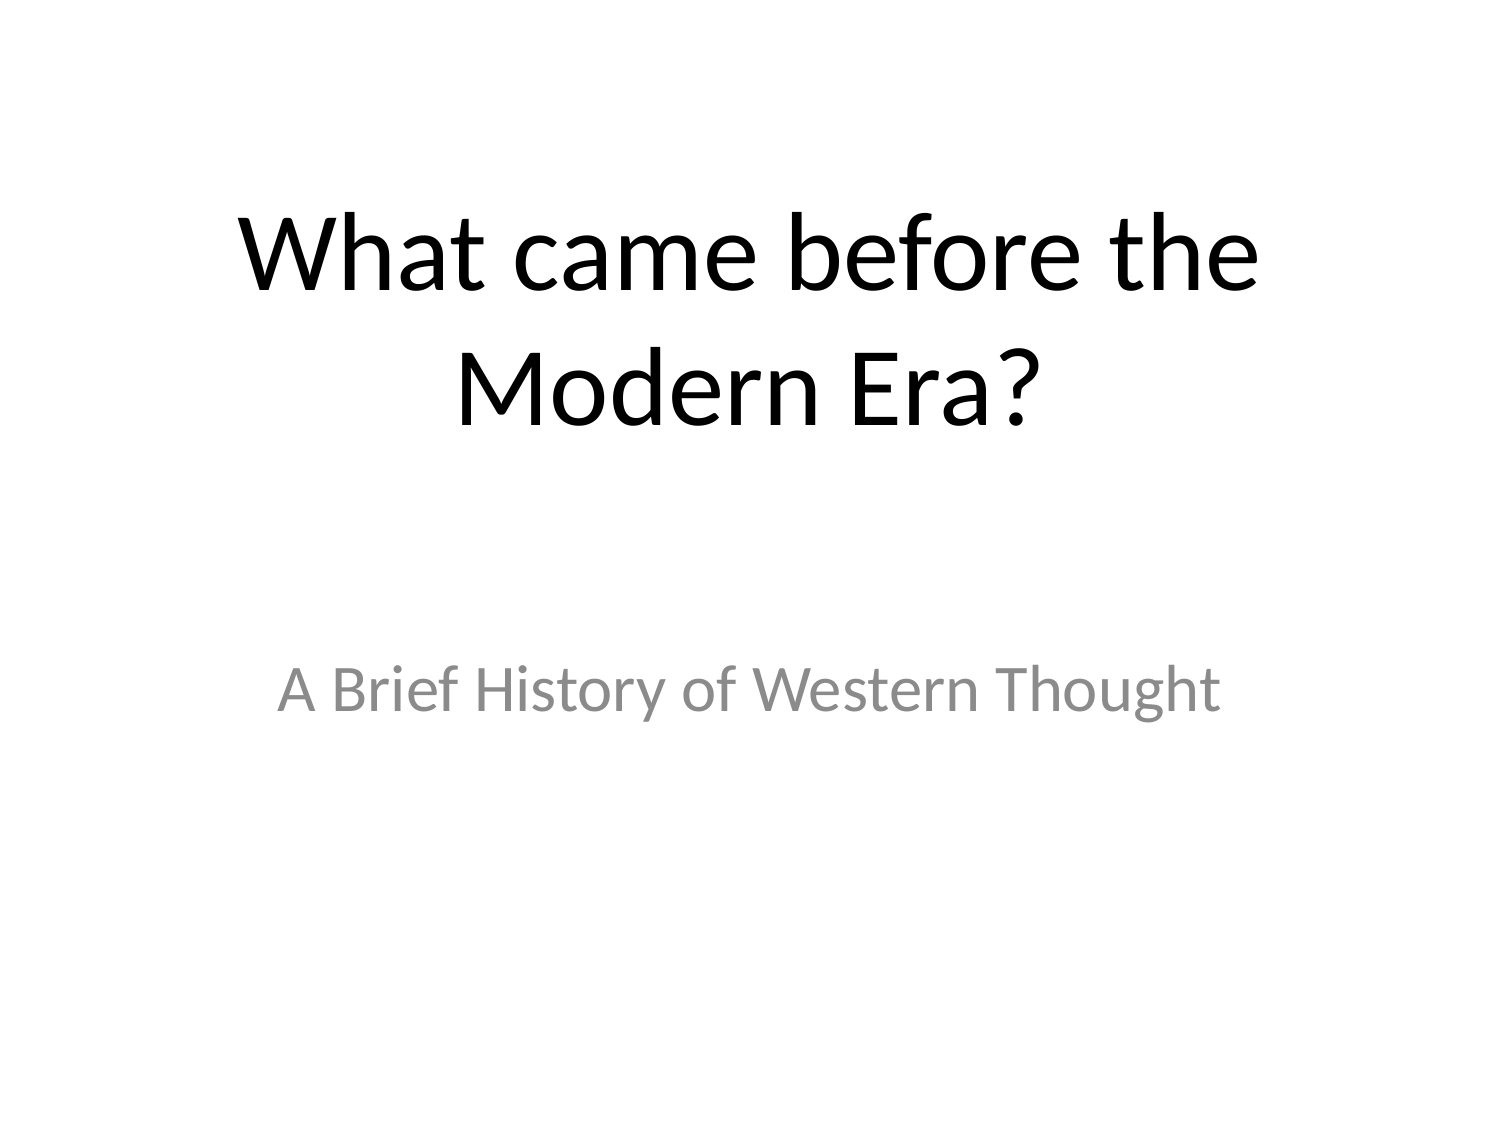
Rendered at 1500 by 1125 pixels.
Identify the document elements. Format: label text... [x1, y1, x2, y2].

title What came before the Modern Era? [112, 192, 1388, 434]
subtitle A Brief History of Western Thought [225, 637, 1275, 925]
